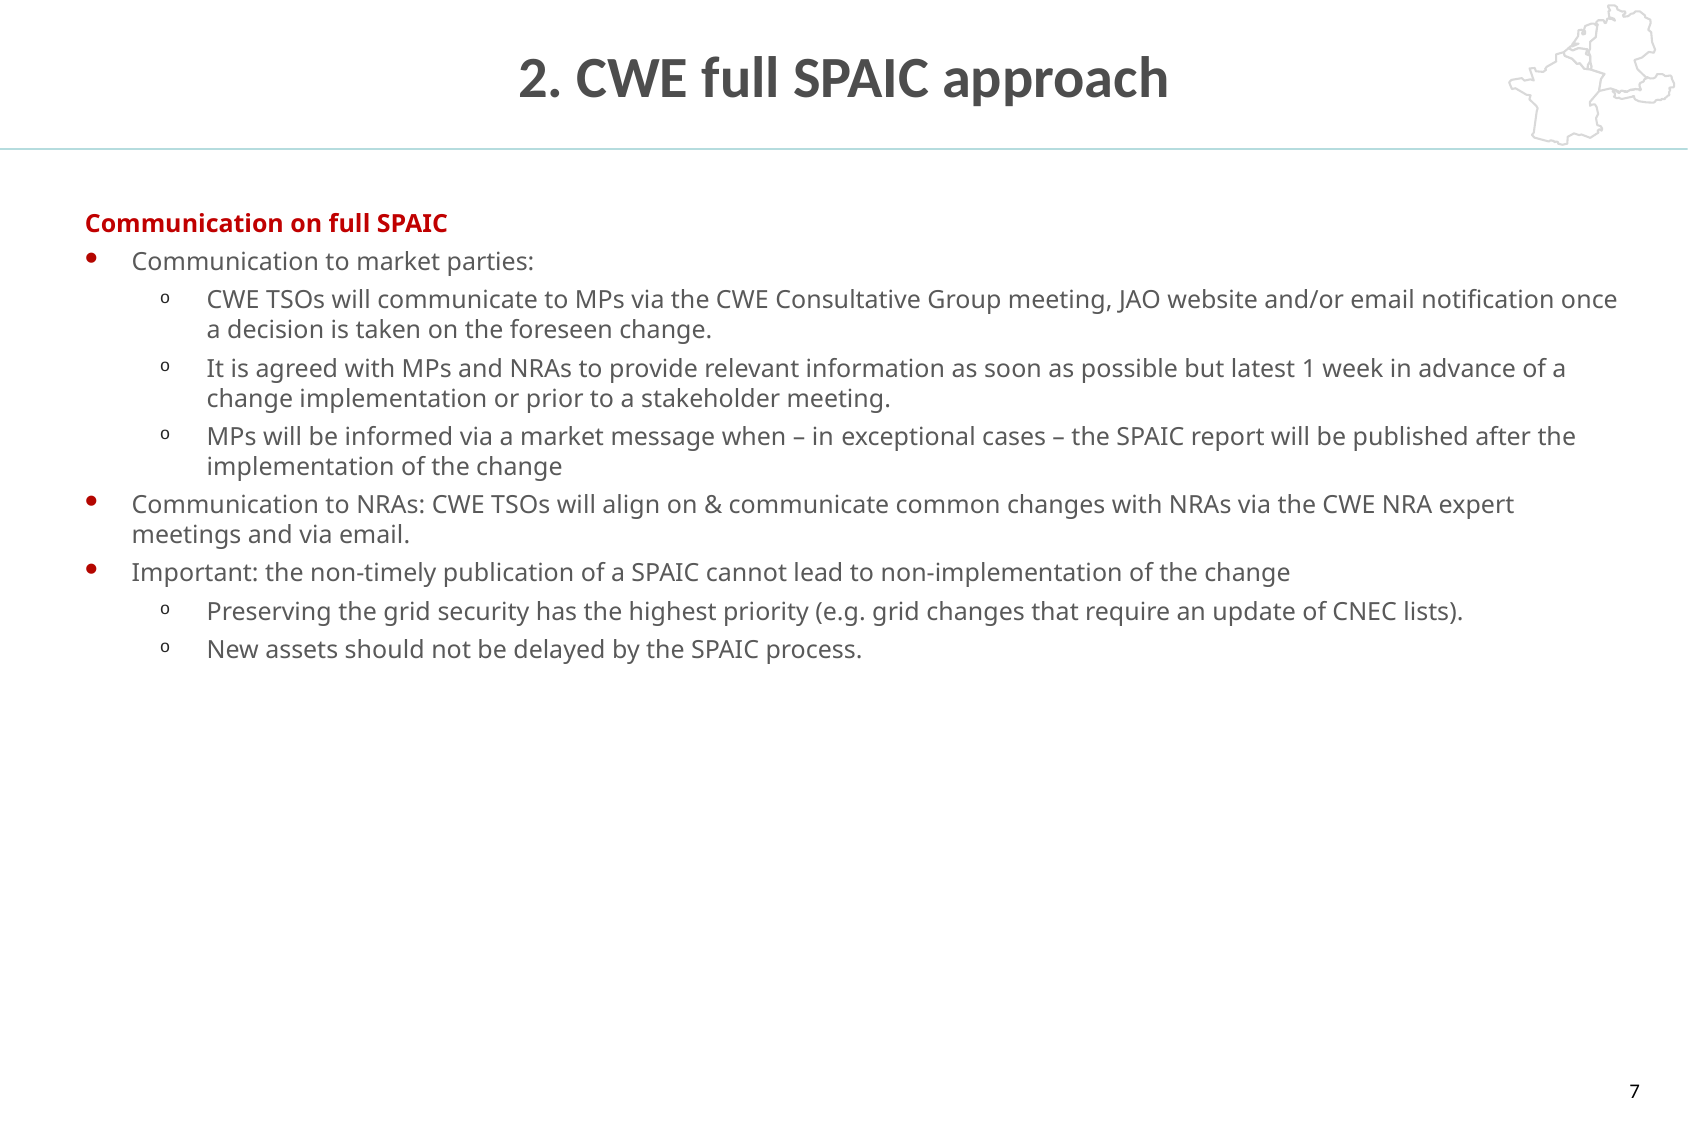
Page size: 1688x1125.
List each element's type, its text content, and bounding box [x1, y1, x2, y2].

text_box Communication on full SPAIC Communication to market parties: CWE TSOs will communicate to MPs via the CWE Consultative Group meeting, JAO website and/or email notification once a decision is taken on the foreseen change. It is agreed with MPs and NRAs to provide relevant information as soon as possible but latest 1 week in advance of a change implementation or prior to a stakeholder meeting. MPs will be informed via a market message when – in exceptional cases – the SPAIC report will be published after the implementation of the change Communication to NRAs: CWE TSOs will align on & communicate common changes with NRAs via the CWE NRA expert meetings and via email. Important: the non-timely publication of a SPAIC cannot lead to non-implementation of the change Preserving the grid security has the highest priority (e.g. grid changes that require an update of CNEC lists). New assets should not be delayed by the SPAIC process. [70, 200, 1641, 709]
slide_number 7 [1614, 1070, 1688, 1124]
text_box 2. CWE full SPAIC approach [0, 0, 1688, 149]
